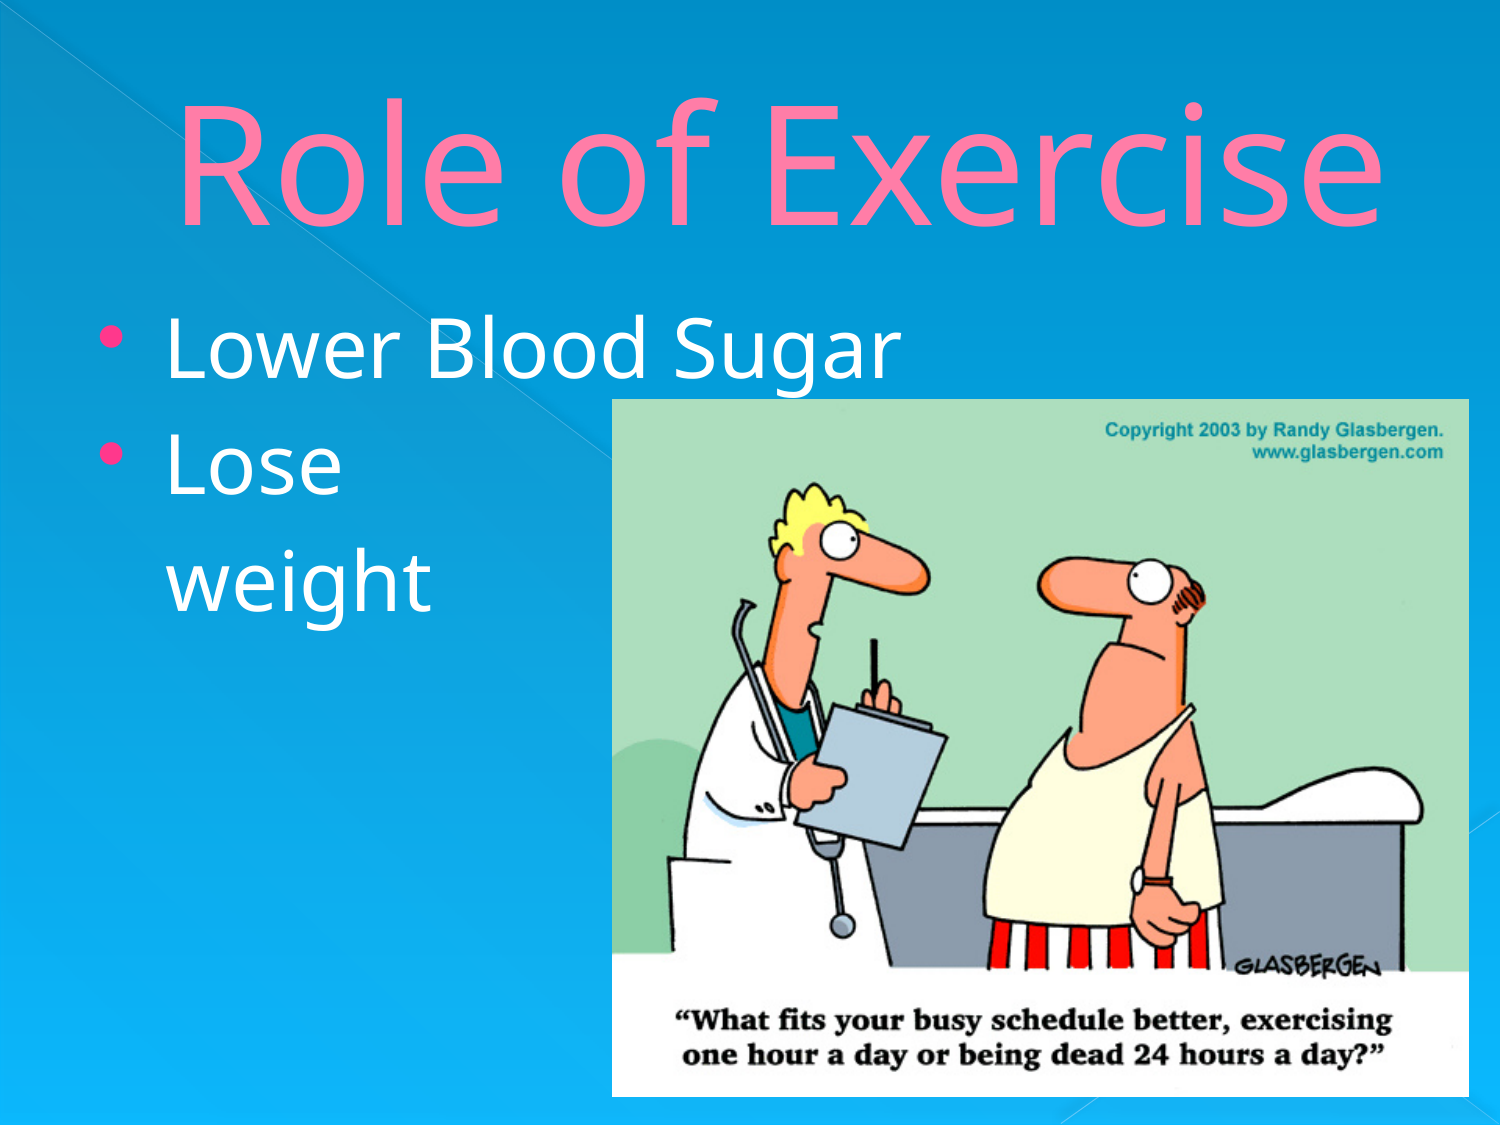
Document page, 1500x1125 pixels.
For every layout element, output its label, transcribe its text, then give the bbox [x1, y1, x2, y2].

title Role of Exercise [75, 43, 1475, 274]
list Lower Blood Sugar Lose weight [75, 287, 1425, 1038]
picture [613, 400, 1468, 1098]
